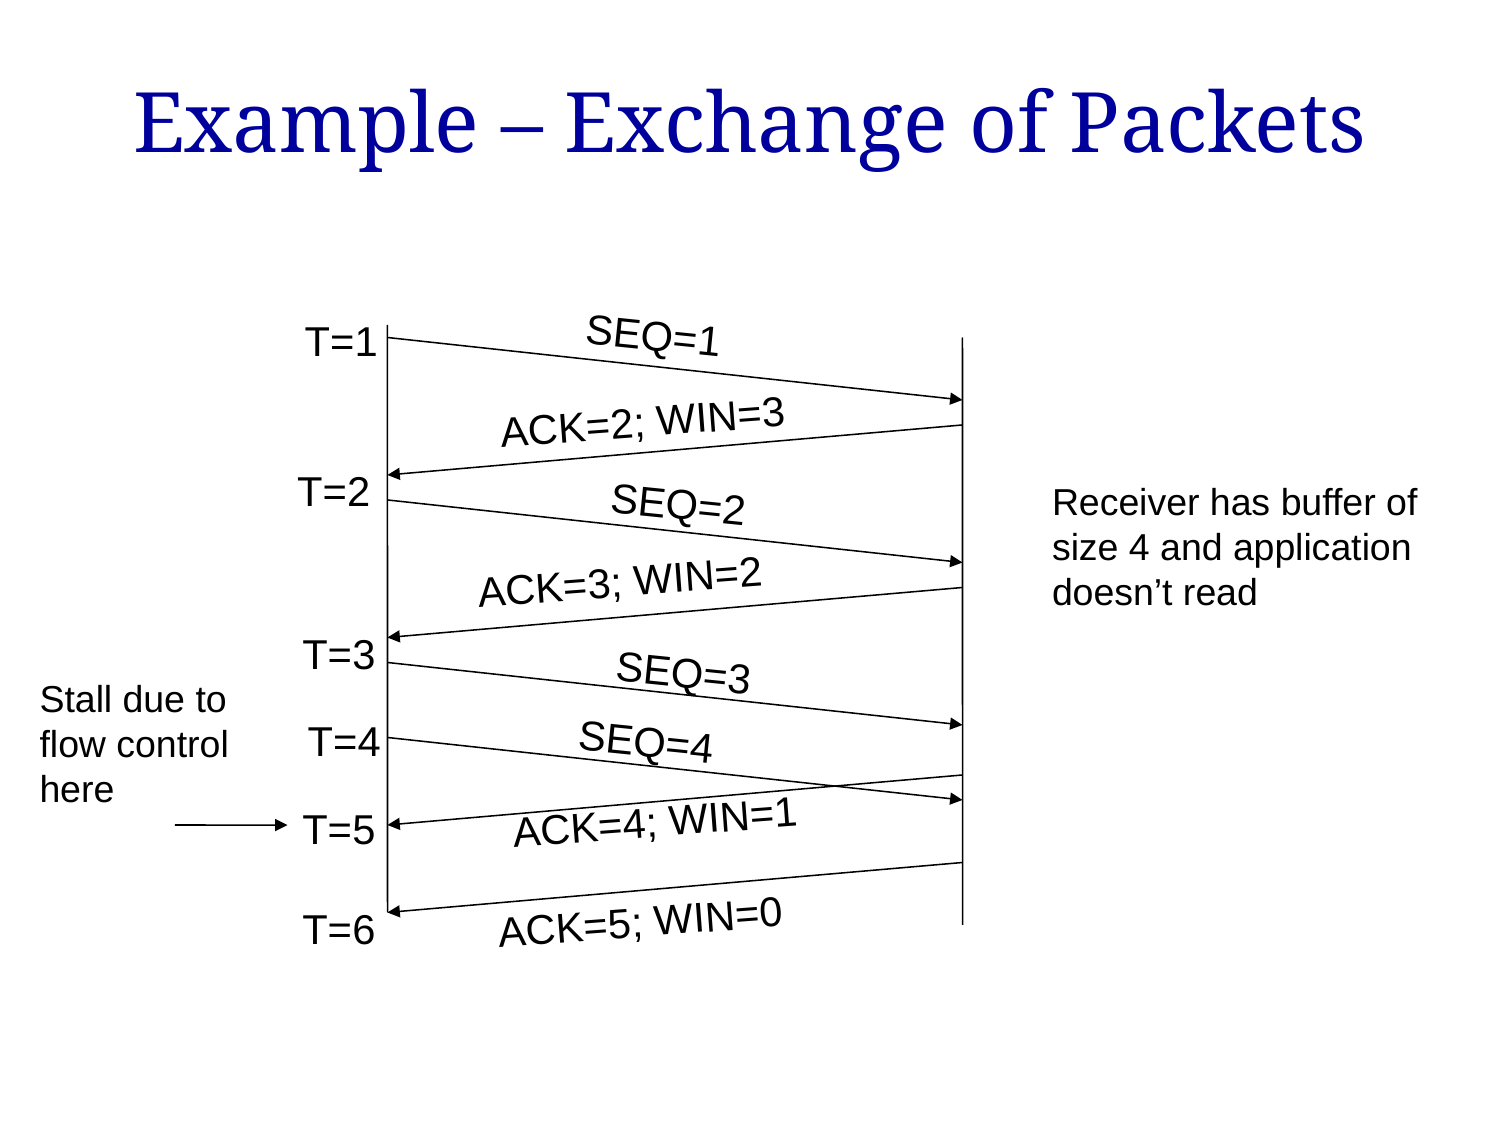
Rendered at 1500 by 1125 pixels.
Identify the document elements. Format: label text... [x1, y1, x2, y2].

text_box ACK=2; WIN=3 [483, 375, 802, 465]
text_box [391, 815, 496, 831]
text_box [391, 587, 963, 643]
text_box Stall due to flow control here [24, 667, 313, 818]
text_box ACK=3; WIN=2 [460, 535, 780, 625]
text_box [838, 786, 963, 805]
text_box T=2 [282, 457, 386, 523]
text_box SEQ=1 [568, 293, 740, 375]
text_box [387, 456, 607, 481]
text_box SEQ=2 [593, 461, 765, 539]
text_box ACK=4; WIN=1 [495, 775, 815, 865]
text_box T=4 [292, 707, 396, 773]
text_box ACK=5; WIN=0 [480, 875, 800, 965]
text_box [174, 818, 287, 832]
text_box [775, 542, 963, 568]
title Example – Exchange of Packets [74, 47, 1426, 191]
text_box T=1 [289, 307, 393, 373]
text_box [798, 382, 963, 405]
text_box SEQ=4 [560, 699, 732, 781]
text_box SEQ=3 [598, 630, 770, 712]
text_box [764, 703, 963, 730]
text_box [391, 904, 480, 918]
text_box Receiver has buffer of size 4 and application doesn’t read [1037, 470, 1443, 620]
text_box T=5 [287, 795, 391, 861]
text_box T=6 [287, 895, 391, 961]
text_box T=3 [287, 620, 391, 686]
